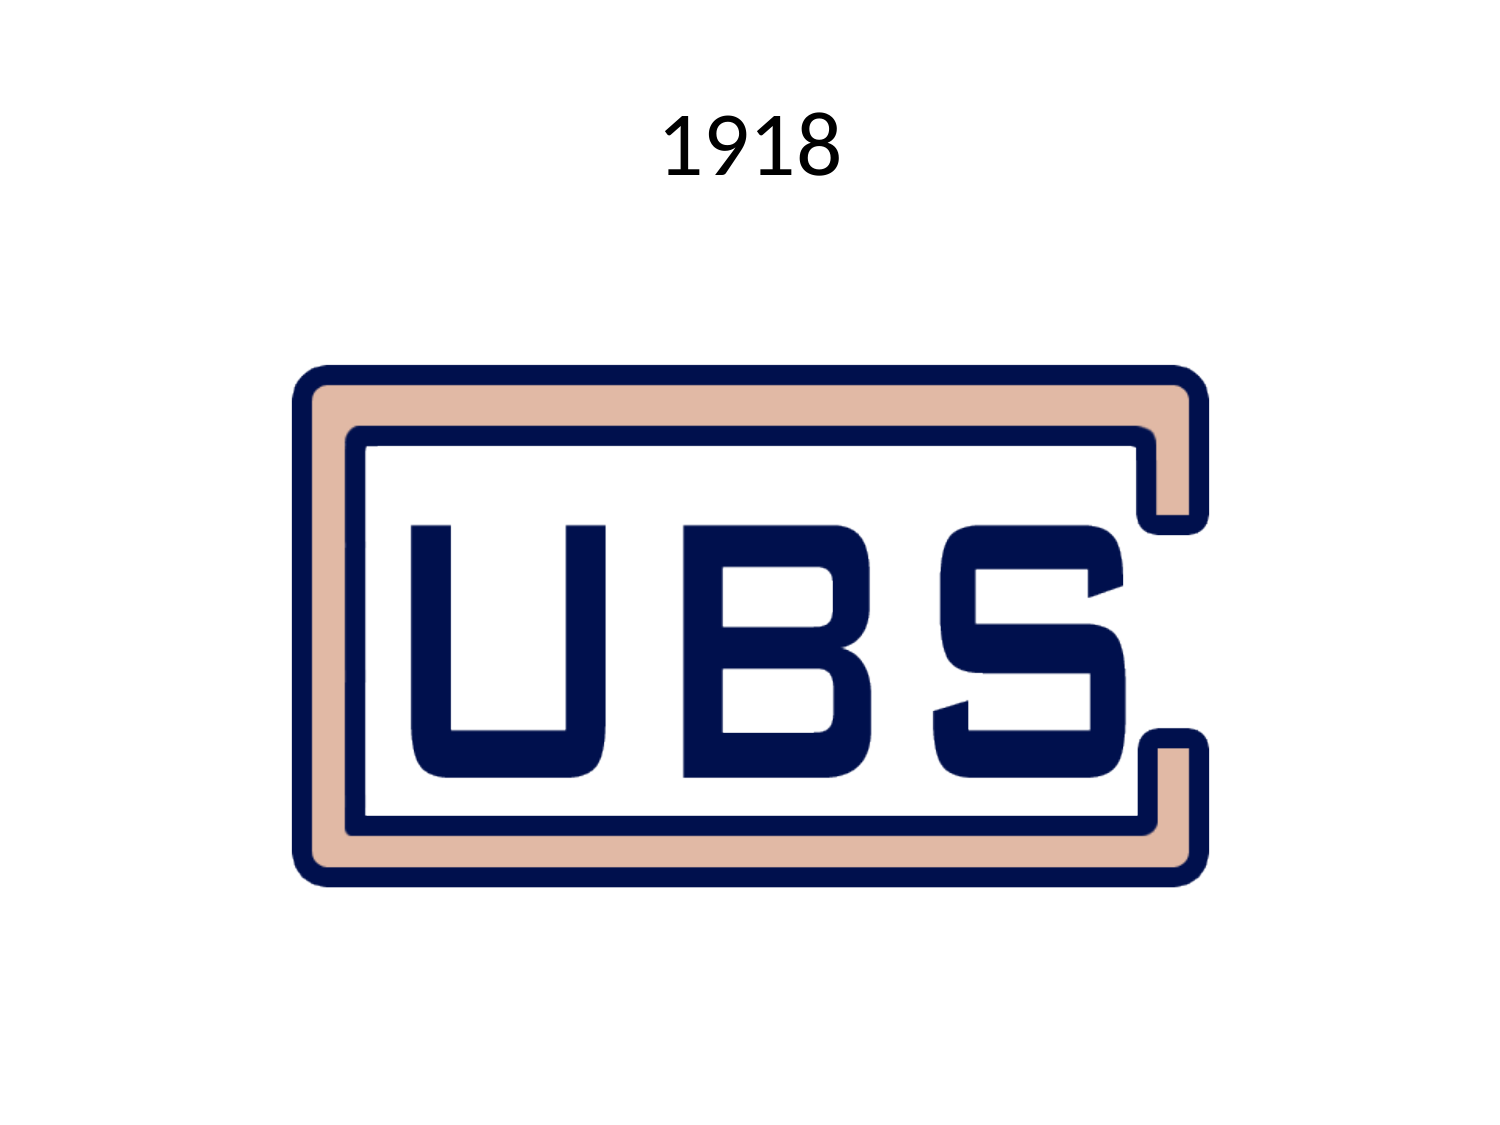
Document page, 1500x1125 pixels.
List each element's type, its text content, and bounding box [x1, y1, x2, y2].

title 1918 [75, 45, 1425, 233]
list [255, 340, 1244, 927]
